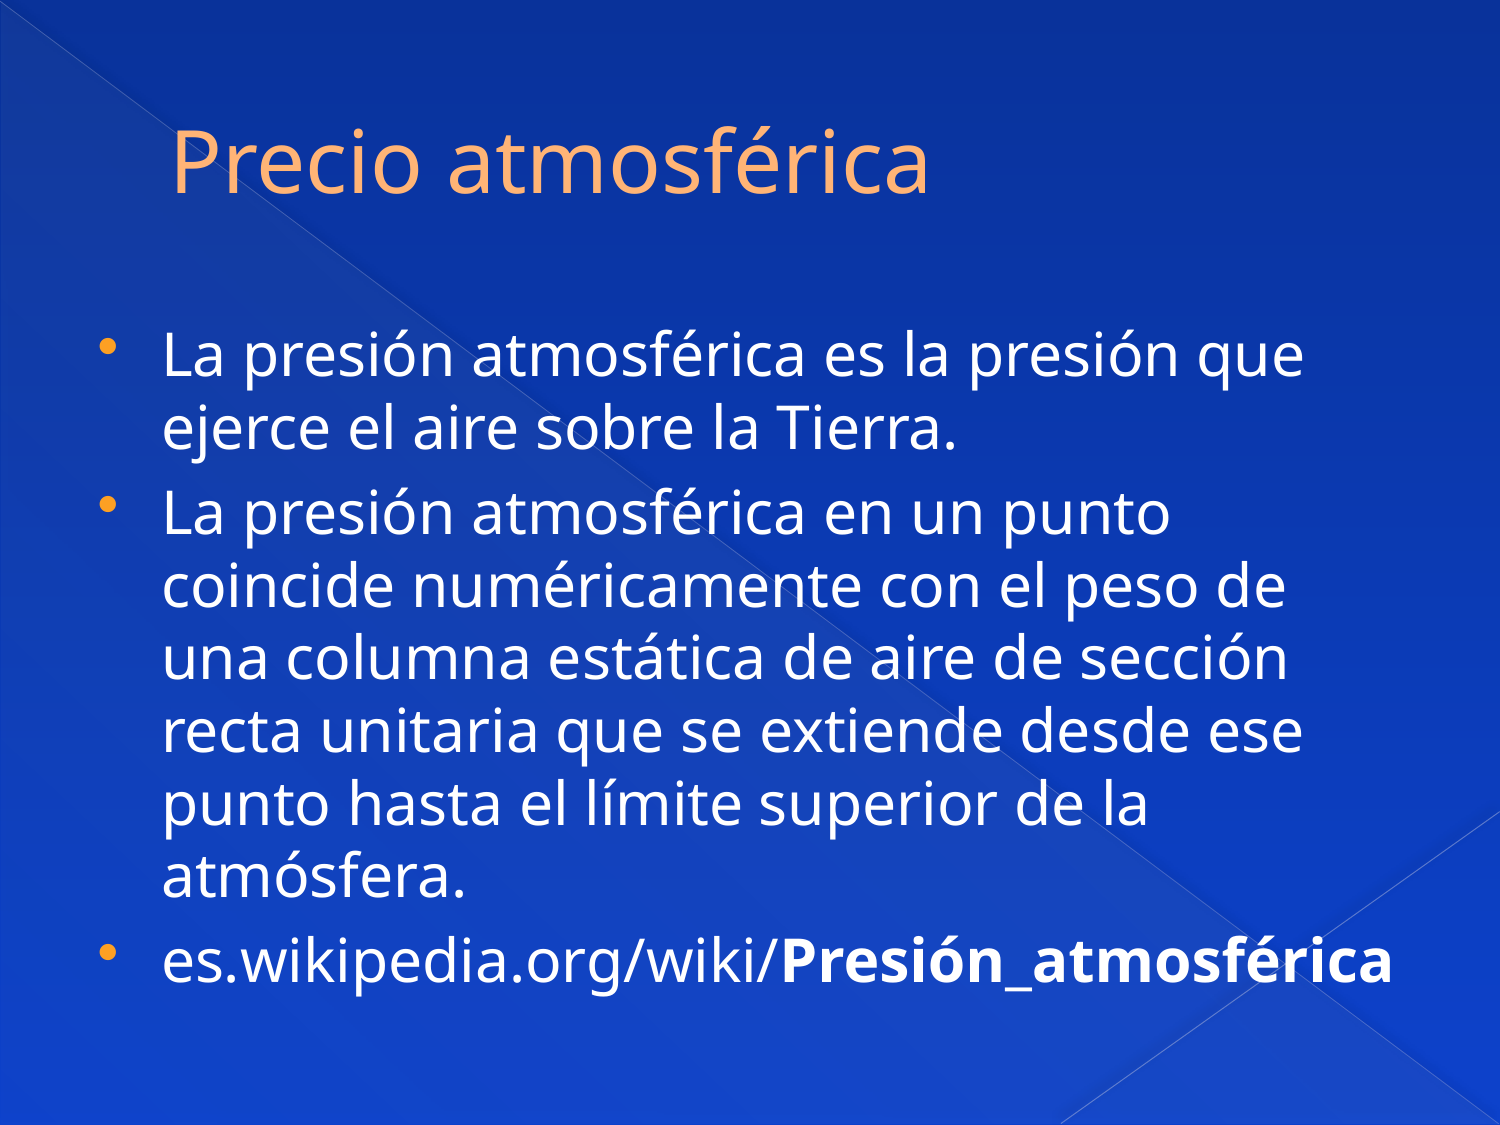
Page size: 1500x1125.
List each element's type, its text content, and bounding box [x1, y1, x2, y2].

list La presión atmosférica es la presión que ejerce el aire sobre la Tierra. La presión atmosférica en un punto coincide numéricamente con el peso de una columna estática de aire de sección recta unitaria que se extiende desde ese punto hasta el límite superior de la atmósfera. es.wikipedia.org/wiki/Presión_atmosférica [75, 308, 1425, 1059]
title Precio atmosférica [75, 43, 1425, 274]
